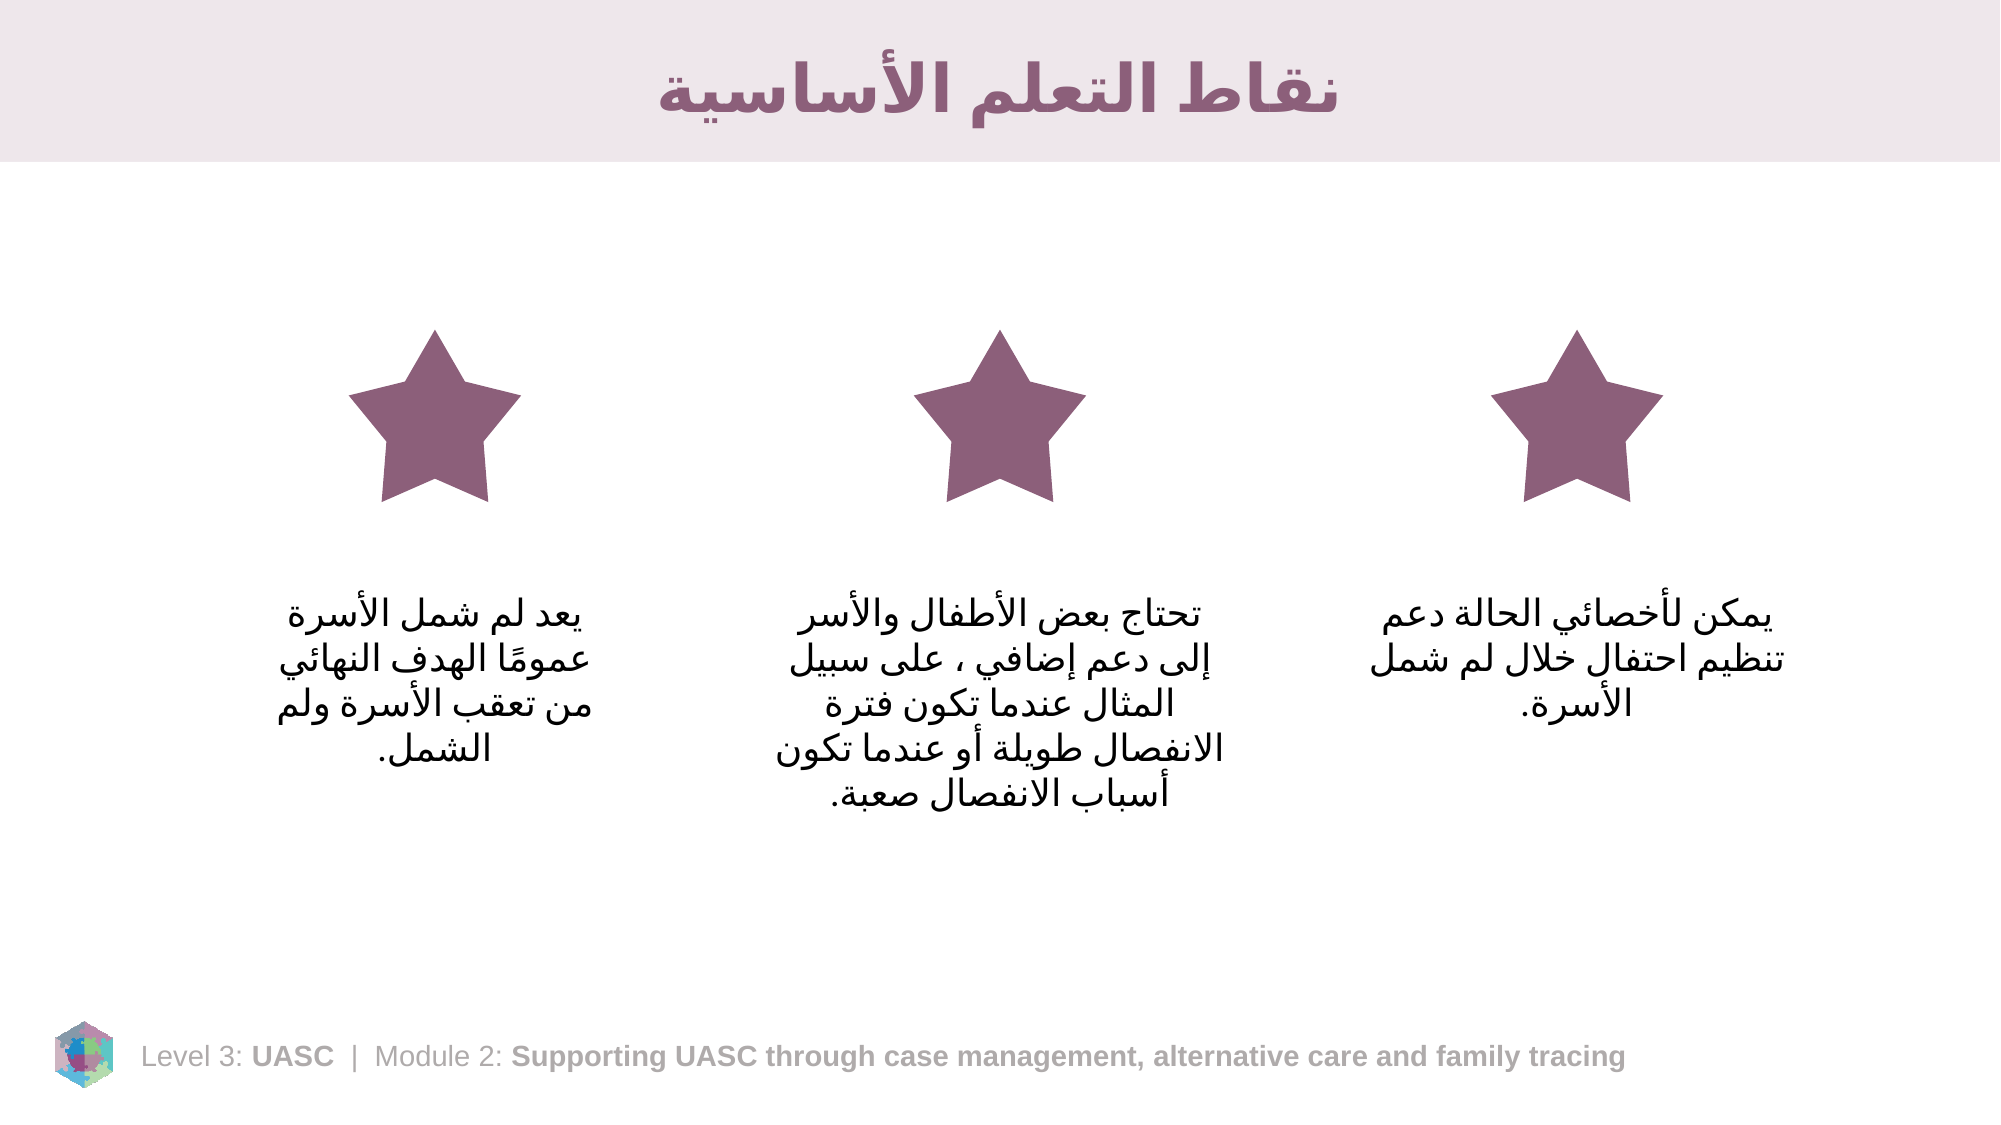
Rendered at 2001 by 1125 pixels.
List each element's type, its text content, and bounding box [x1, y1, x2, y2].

text_box [913, 329, 1087, 503]
text_box [1490, 329, 1664, 503]
text_box [348, 329, 522, 503]
text_box تحتاج بعض الأطفال والأسر إلى دعم إضافي ، على سبيل المثال عندما تكون فترة الانفصال طويلة أو عندما تكون أسباب الانفصال صعبة. [753, 581, 1247, 822]
text_box [0, 0, 2000, 162]
text_box يمكن لأخصائي الحالة دعم تنظيم احتفال خلال لم شمل الأسرة. [1343, 581, 1811, 732]
text_box يعد لم شمل الأسرة عمومًا الهدف النهائي من تعقب الأسرة ولم الشمل. [240, 581, 630, 777]
picture [55, 1021, 113, 1088]
title نقاط التعلم الأساسية [137, 19, 1863, 163]
